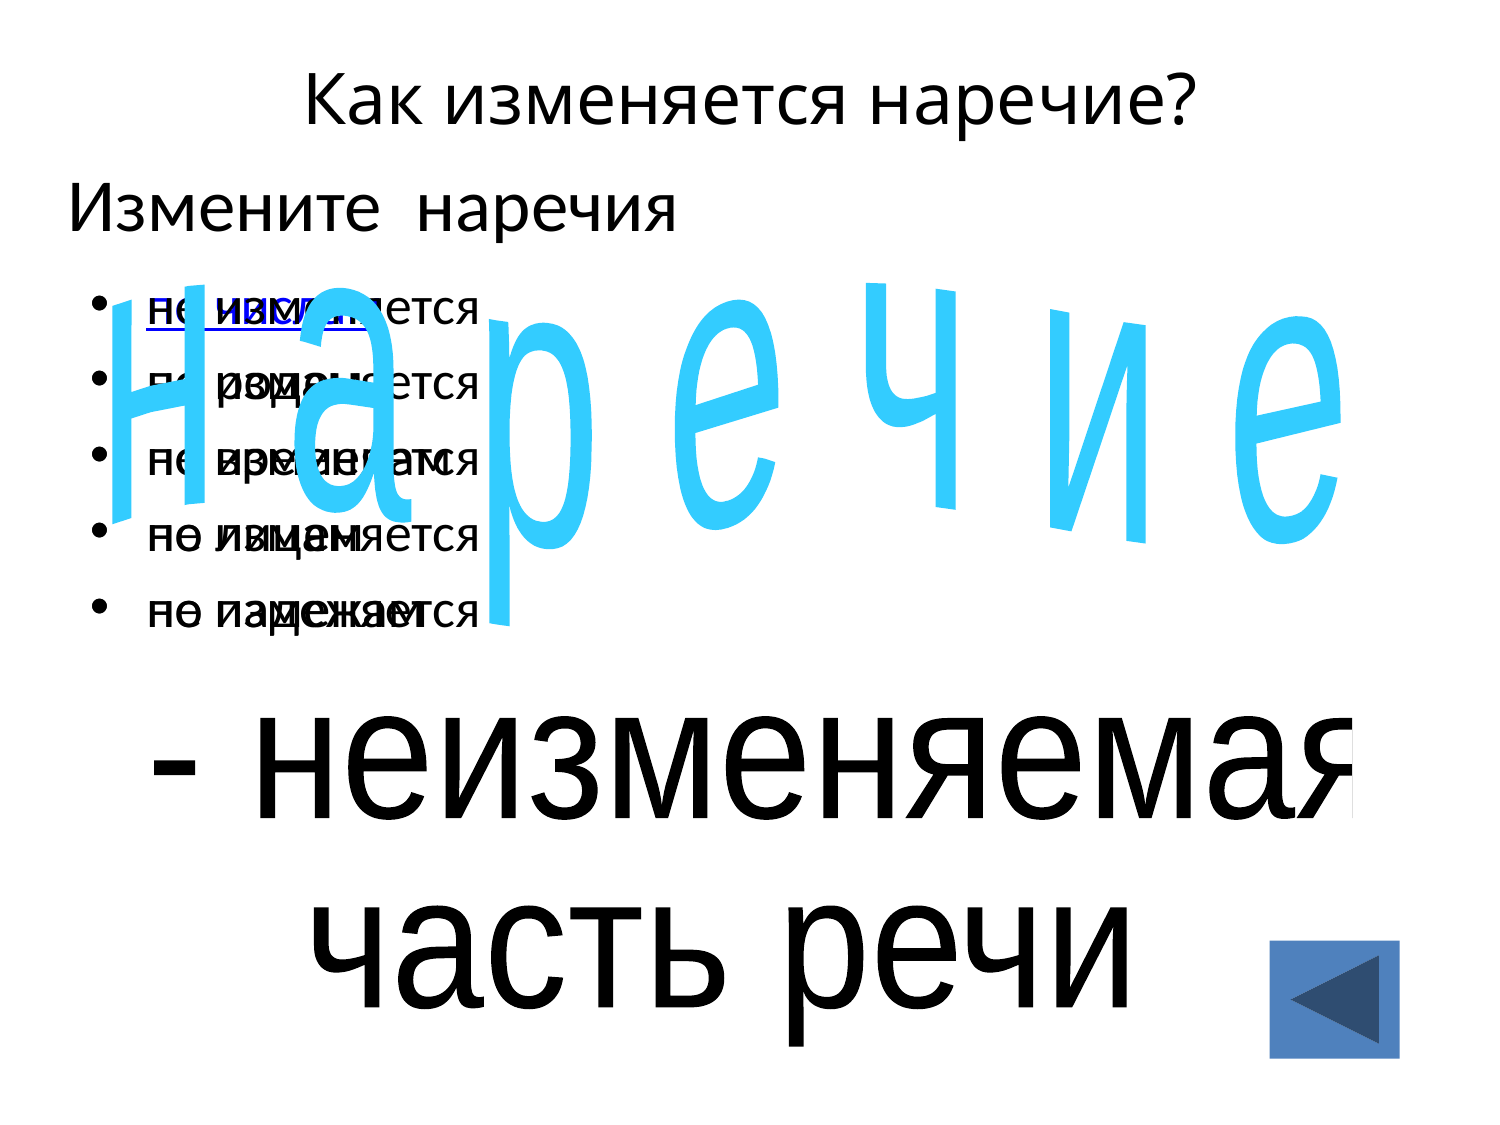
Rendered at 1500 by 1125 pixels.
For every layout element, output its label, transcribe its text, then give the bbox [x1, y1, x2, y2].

text_box [1269, 940, 1400, 1059]
text_box Измените наречия [53, 148, 1377, 254]
title Как изменяется наречие? [75, 45, 1425, 233]
list не изменяется не изменяется не изменяется не изменяется не изменяется [75, 262, 1425, 1005]
